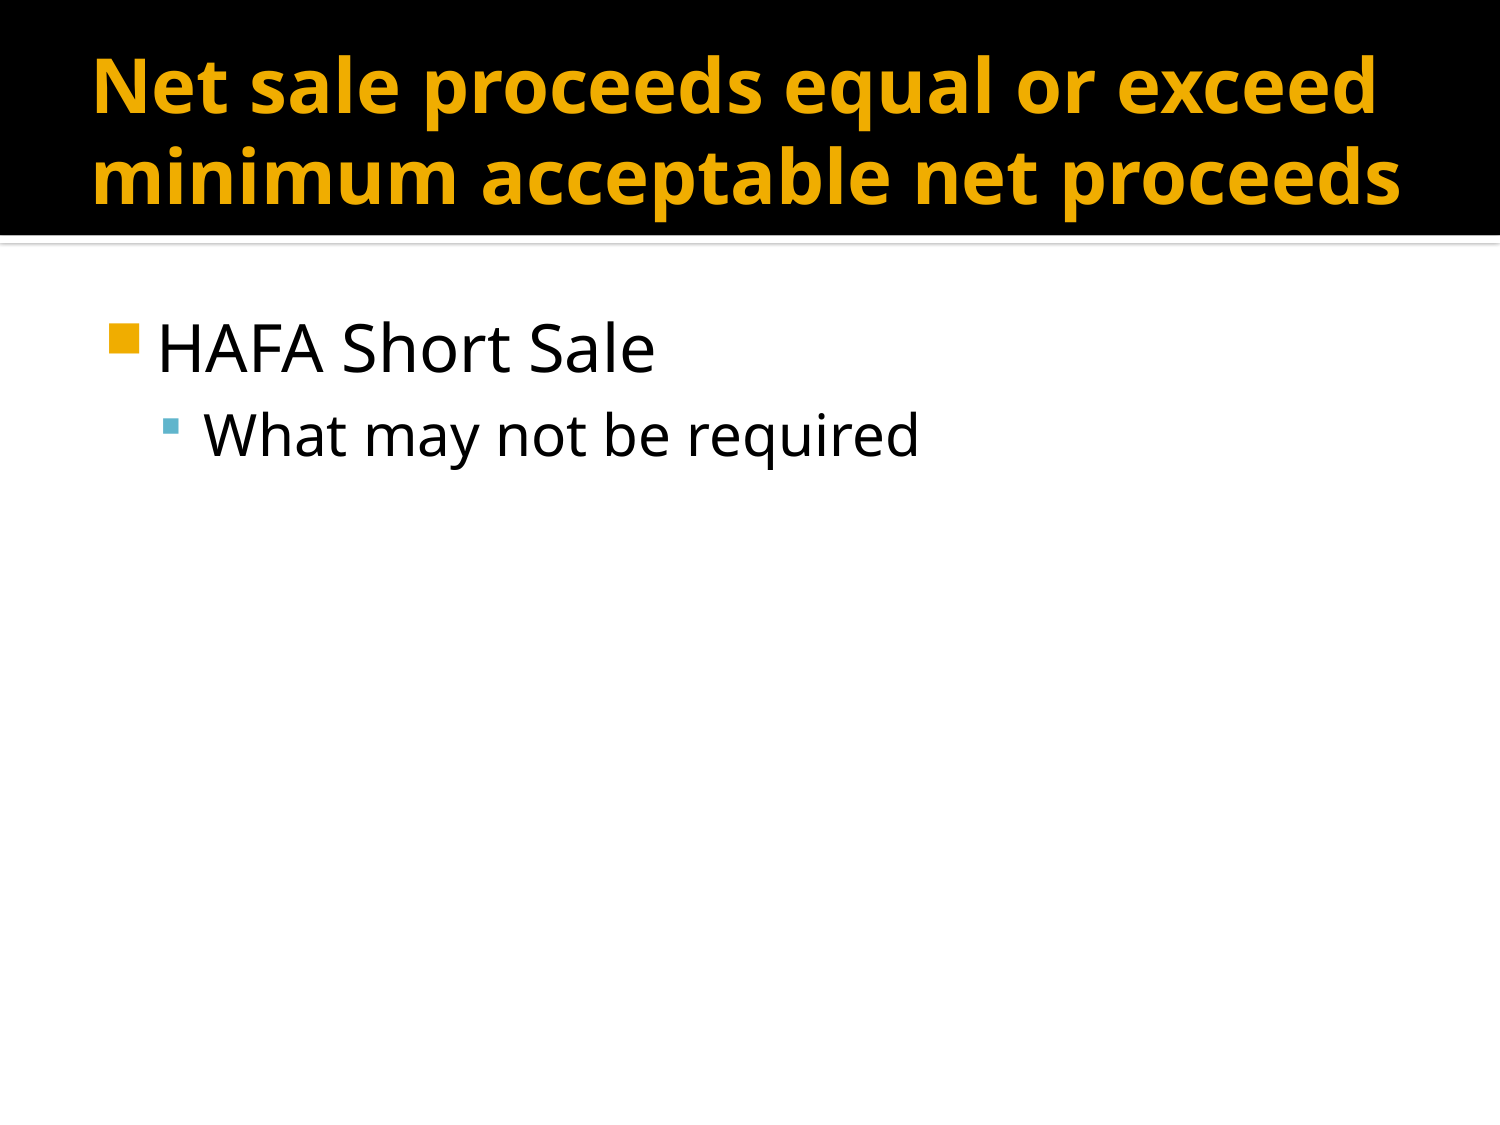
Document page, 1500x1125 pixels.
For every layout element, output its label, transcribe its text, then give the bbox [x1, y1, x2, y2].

list HAFA Short Sale What may not be required [75, 291, 1425, 1050]
title Net sale proceeds equal or exceed minimum acceptable net proceeds [75, 25, 1425, 231]
